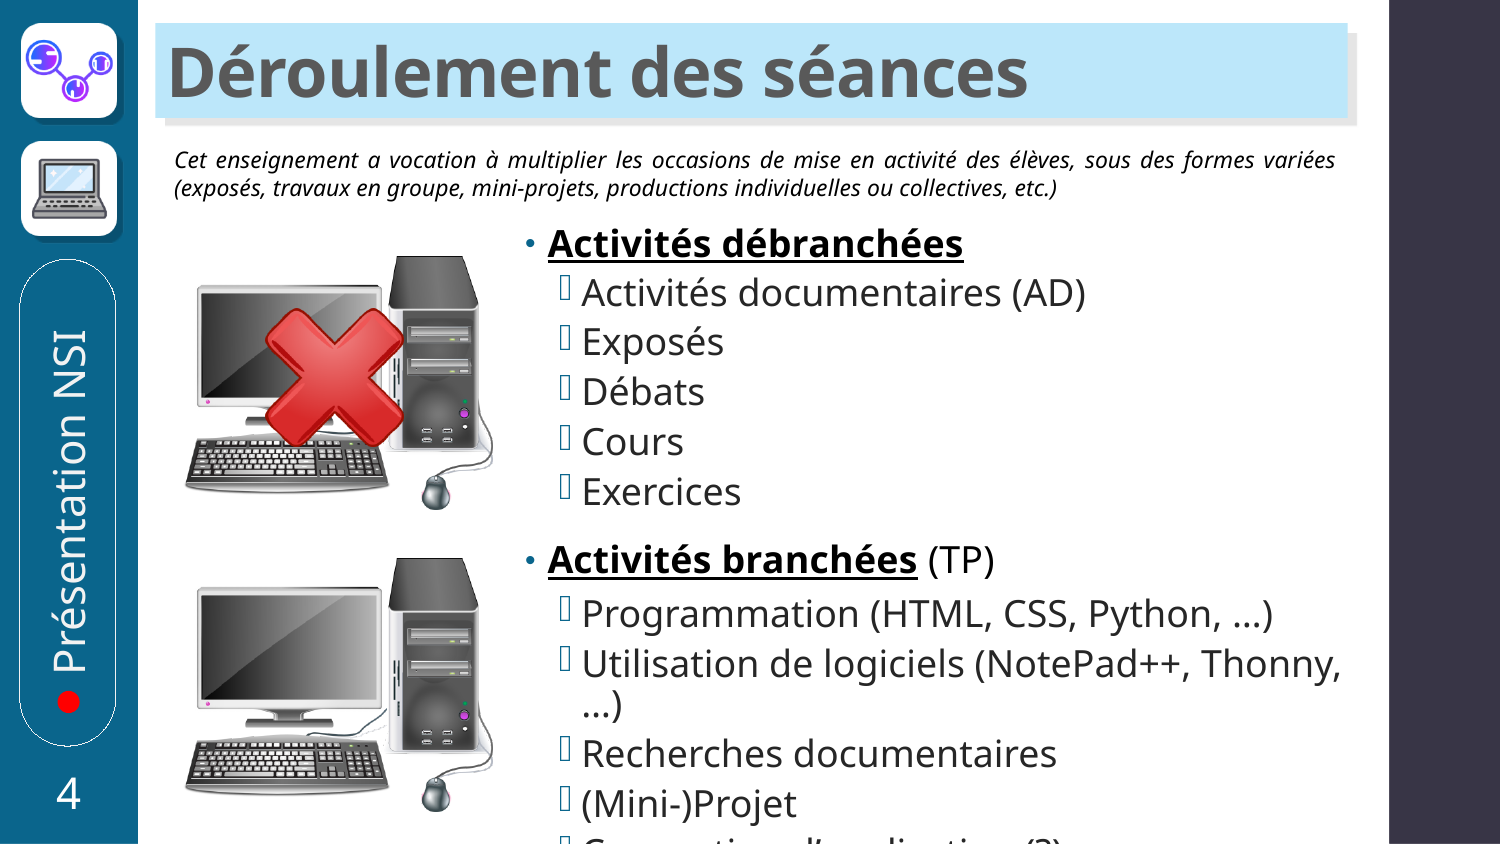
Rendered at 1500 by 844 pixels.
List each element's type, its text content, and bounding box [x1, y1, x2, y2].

slide_number 4 [21, 759, 116, 833]
list Activités débranchées Activités documentaires (AD) Exposés Débats Cours Exercices Activités branchées (TP) Programmation (HTML, CSS, Python, …) Utilisation de logiciels (NotePad++, Thonny, …) Recherches documentaires (Mini-)Projet Conception d’application (?) [513, 217, 1388, 844]
text_box Cet enseignement a vocation à multiplier les occasions de mise en activité des élèves, sous des formes variées (exposés, travaux en groupe, mini-projets, productions individuelles ou collectives, etc.) [158, 137, 1353, 209]
picture [182, 256, 493, 510]
picture [182, 558, 493, 812]
picture [22, 24, 116, 117]
title Déroulement des séances [155, 23, 1348, 118]
footer Présentation NSI [19, 259, 116, 747]
picture [22, 142, 116, 235]
